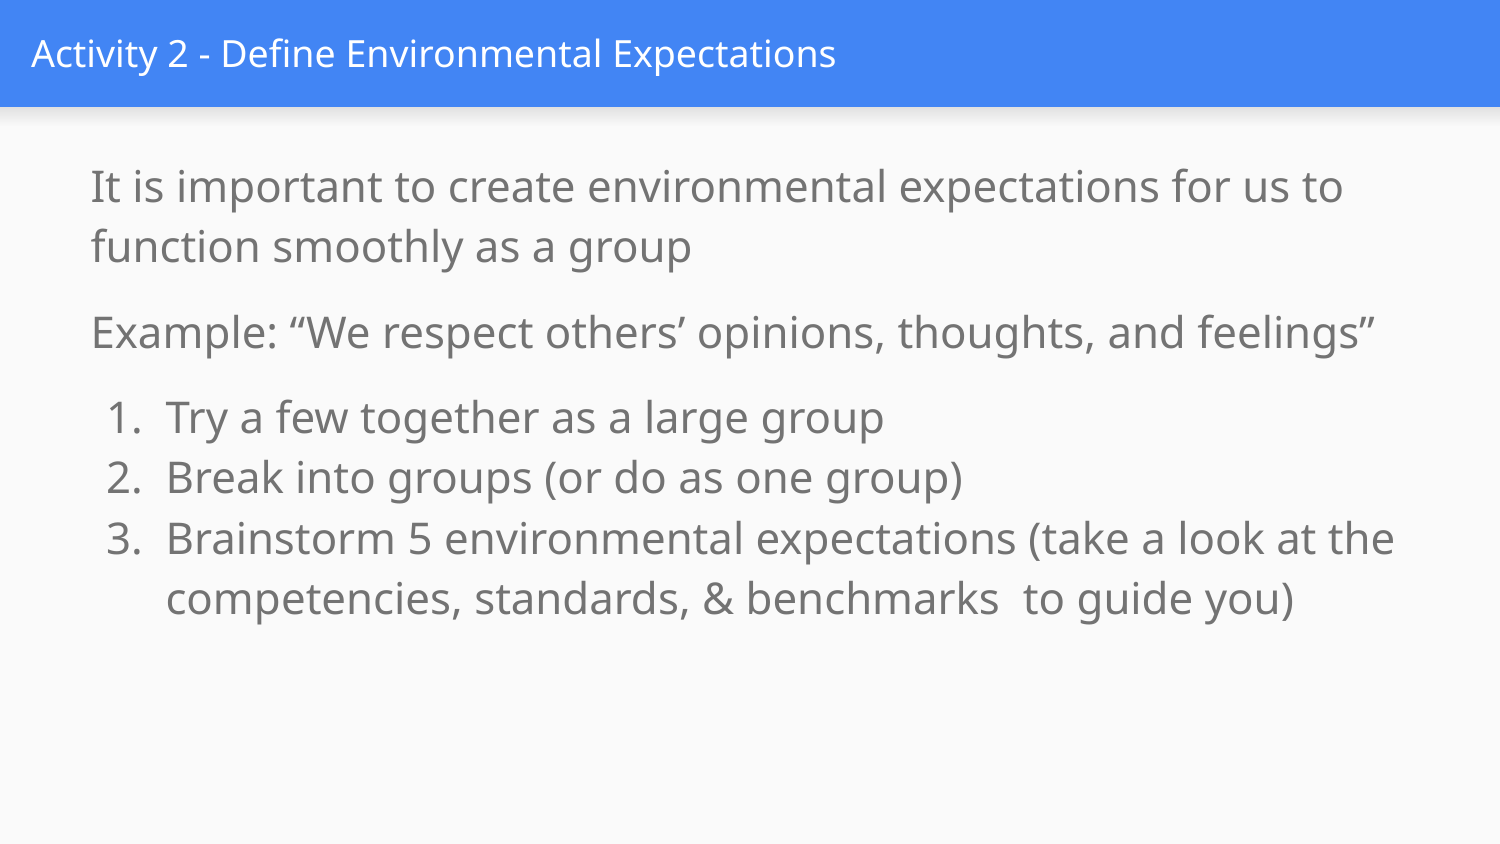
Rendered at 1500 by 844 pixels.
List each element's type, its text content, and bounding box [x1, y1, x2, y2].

title Activity 2 - Define Environmental Expectations [16, 2, 1464, 102]
list It is important to create environmental expectations for us to function smoothly as a group Example: “We respect others’ opinions, thoughts, and feelings” Try a few together as a large group Break into groups (or do as one group) Brainstorm 5 environmental expectations (take a look at the competencies, standards, & benchmarks to guide you) [75, 135, 1425, 688]
